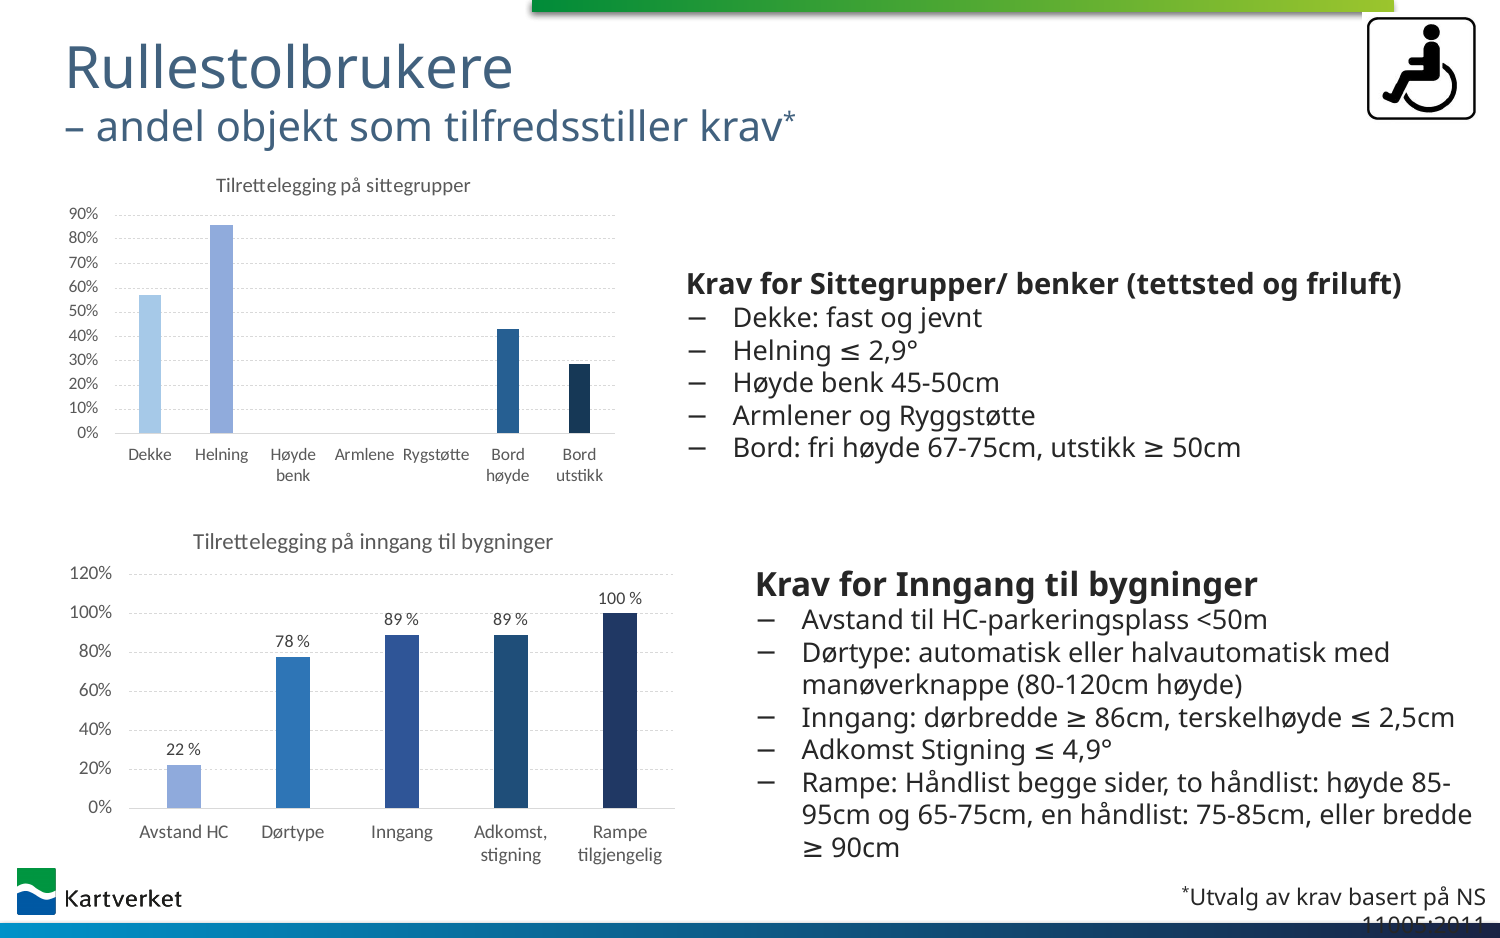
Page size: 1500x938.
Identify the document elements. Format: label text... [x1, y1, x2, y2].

picture [62, 520, 685, 874]
text_box Krav for Inngang til bygninger Avstand til HC-parkeringsplass <50m Dørtype: automatisk eller halvautomatisk med manøverknappe (80-120cm høyde) Inngang: dørbredde ≥ 86cm, terskelhøyde ≤ 2,5cm Adkomst Stigning ≤ 4,9° Rampe: Håndlist begge sider, to håndlist: høyde 85-95cm og 65-75cm, en håndlist: 75-85cm, eller bredde ≥ 90cm [740, 555, 1491, 870]
text_box *Utvalg av krav basert på NS 11005:2011 [1068, 873, 1500, 938]
picture [1362, 12, 1481, 126]
text_box Krav for Sittegrupper/ benker (tettsted og friluft) Dekke: fast og jevnt Helning ≤ 2,9° Høyde benk 45-50cm Armlener og Ryggstøtte Bord: fri høyde 67-75cm, utstikk ≥ 50cm [670, 258, 1418, 471]
text_box Rullestolbrukere – andel objekt som tilfredsstiller krav* [49, 25, 1431, 158]
picture [62, 166, 625, 492]
